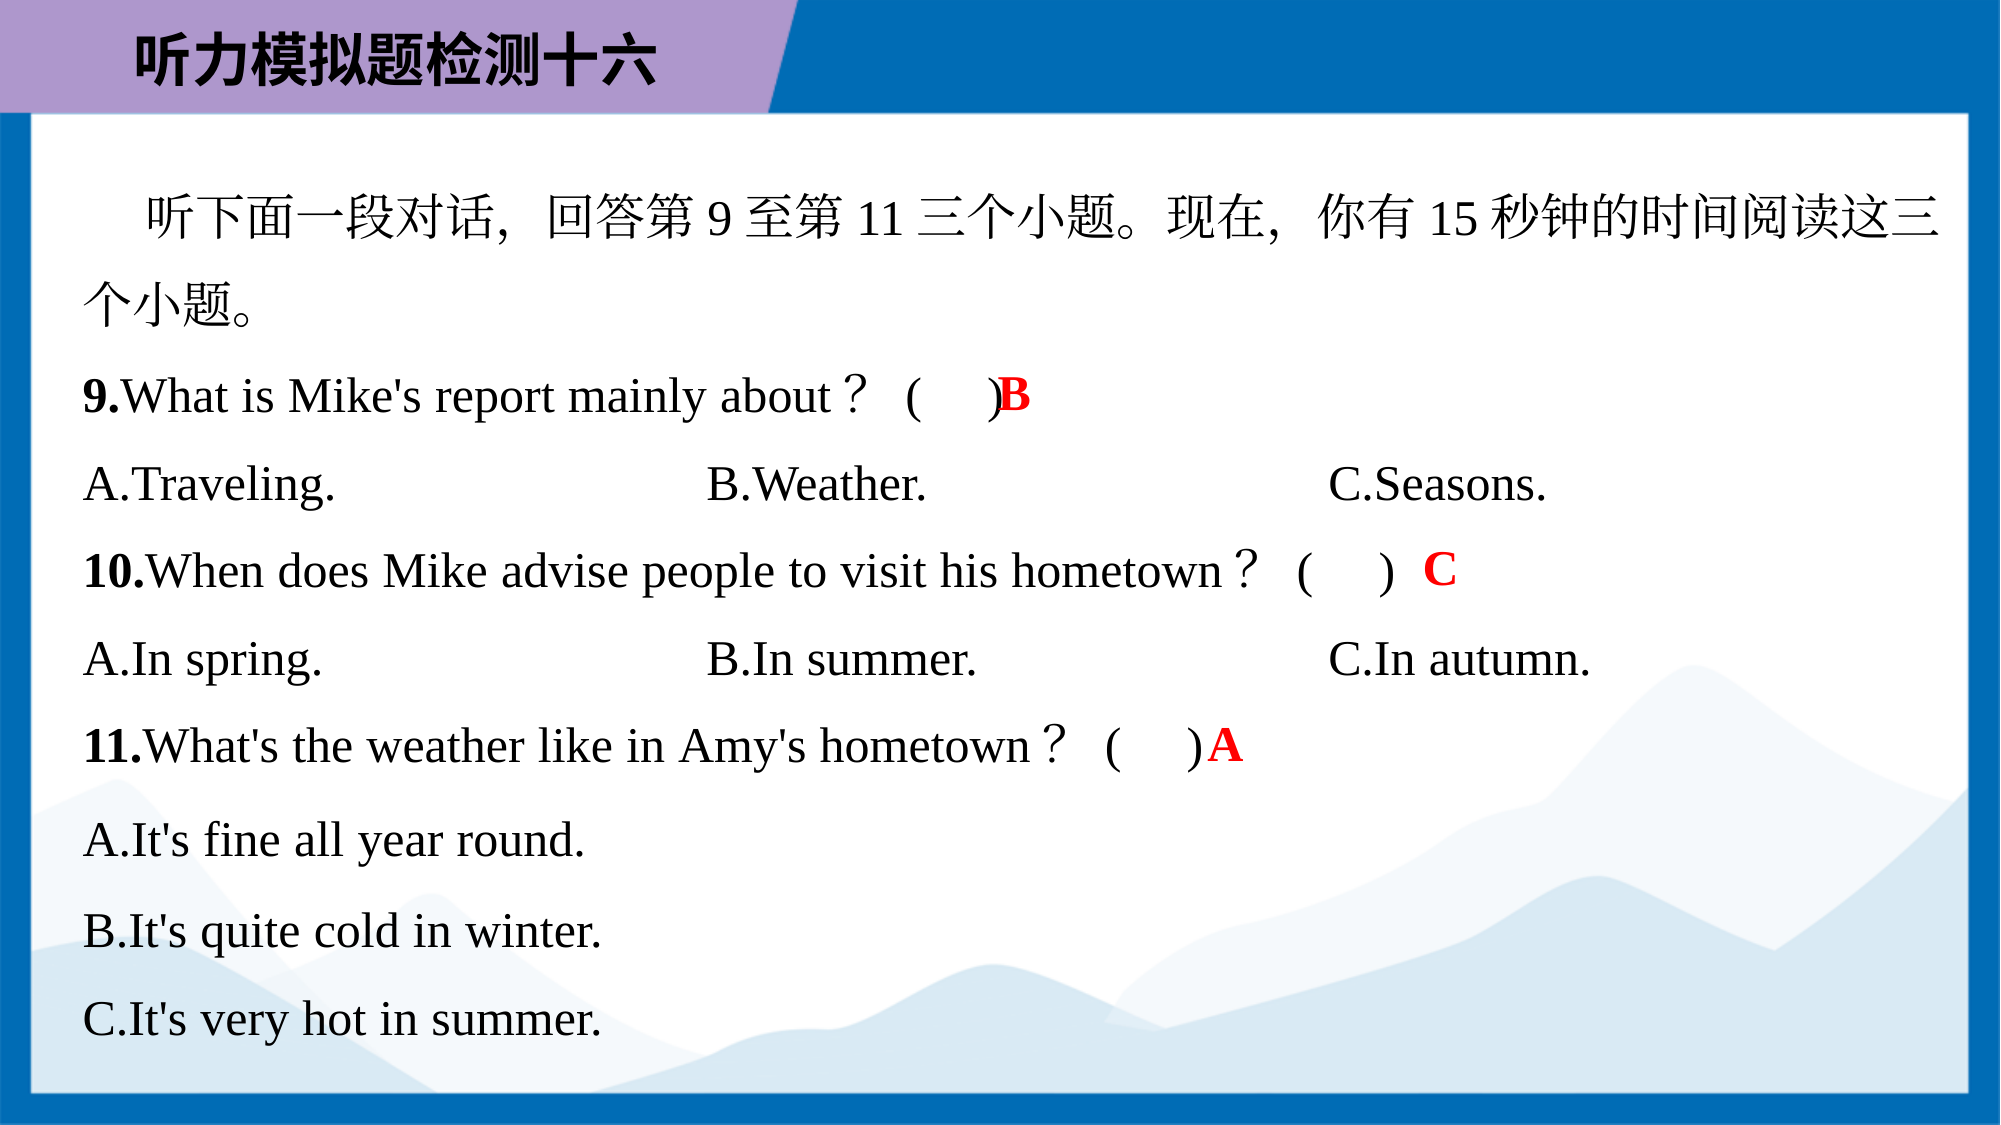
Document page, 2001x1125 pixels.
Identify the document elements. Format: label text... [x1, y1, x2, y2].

text_box C [1404, 508, 1477, 587]
picture [0, 0, 2000, 1125]
text_box B [979, 332, 1049, 412]
text_box 10.When does Mike advise people to visit his hometown？( ) [82, 510, 1917, 588]
text_box 9.What is Mike's report mainly about？( ) [82, 334, 1917, 413]
text_box 11.What's the weather like in Amy's hometown？( ) [82, 685, 1917, 764]
text_box A.It's fine all year round. B.It's quite cold in winter. C.It's very hot in summer. [82, 774, 1917, 1036]
text_box A [1189, 683, 1262, 763]
text_box 听下面一段对话，回答第9至第11三个小题。现在，你有15秒钟的时间阅读这三 个小题。 [82, 153, 1917, 324]
text_box A.Traveling. B.Weather. C.Seasons. [82, 422, 1917, 501]
text_box A.In spring. B.In summer. C.In autumn. [82, 597, 1917, 676]
